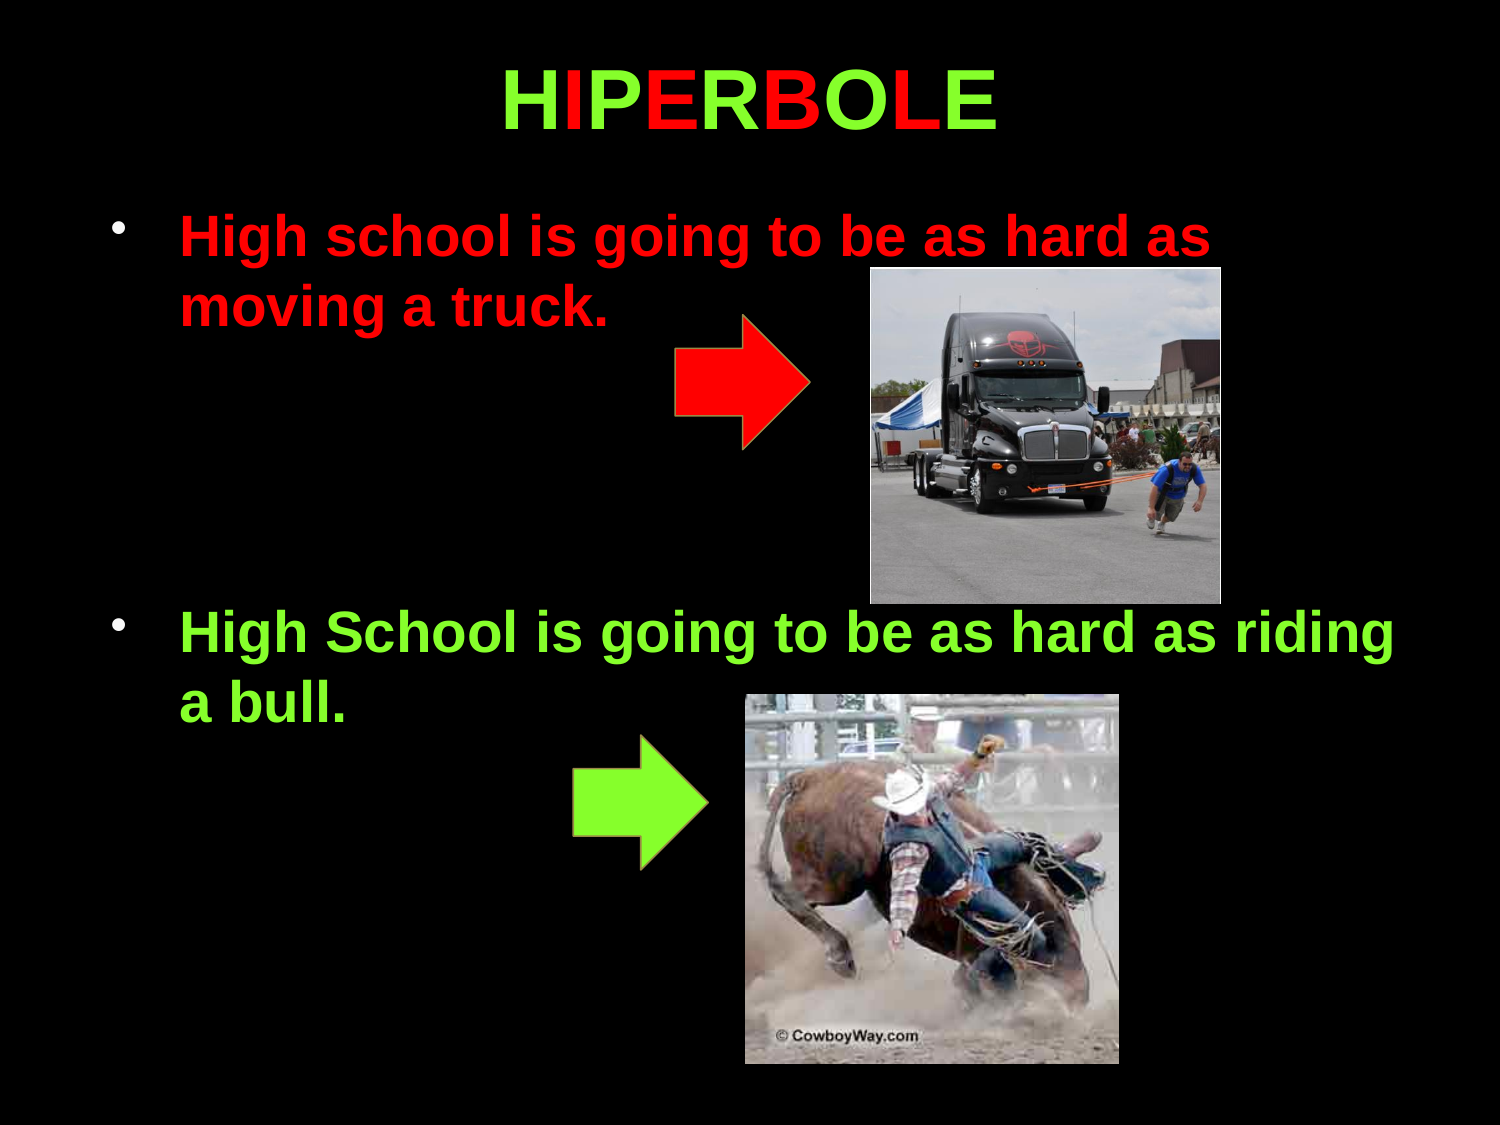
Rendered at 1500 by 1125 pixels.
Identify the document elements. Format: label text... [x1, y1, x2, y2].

picture [870, 267, 1222, 604]
title HIPERBOLE [75, 0, 1425, 190]
text_box [572, 734, 709, 871]
list High school is going to be as hard as moving a truck. High School is going to be as hard as riding a bull. [75, 190, 1425, 1125]
text_box [674, 313, 811, 451]
picture [744, 694, 1120, 1064]
